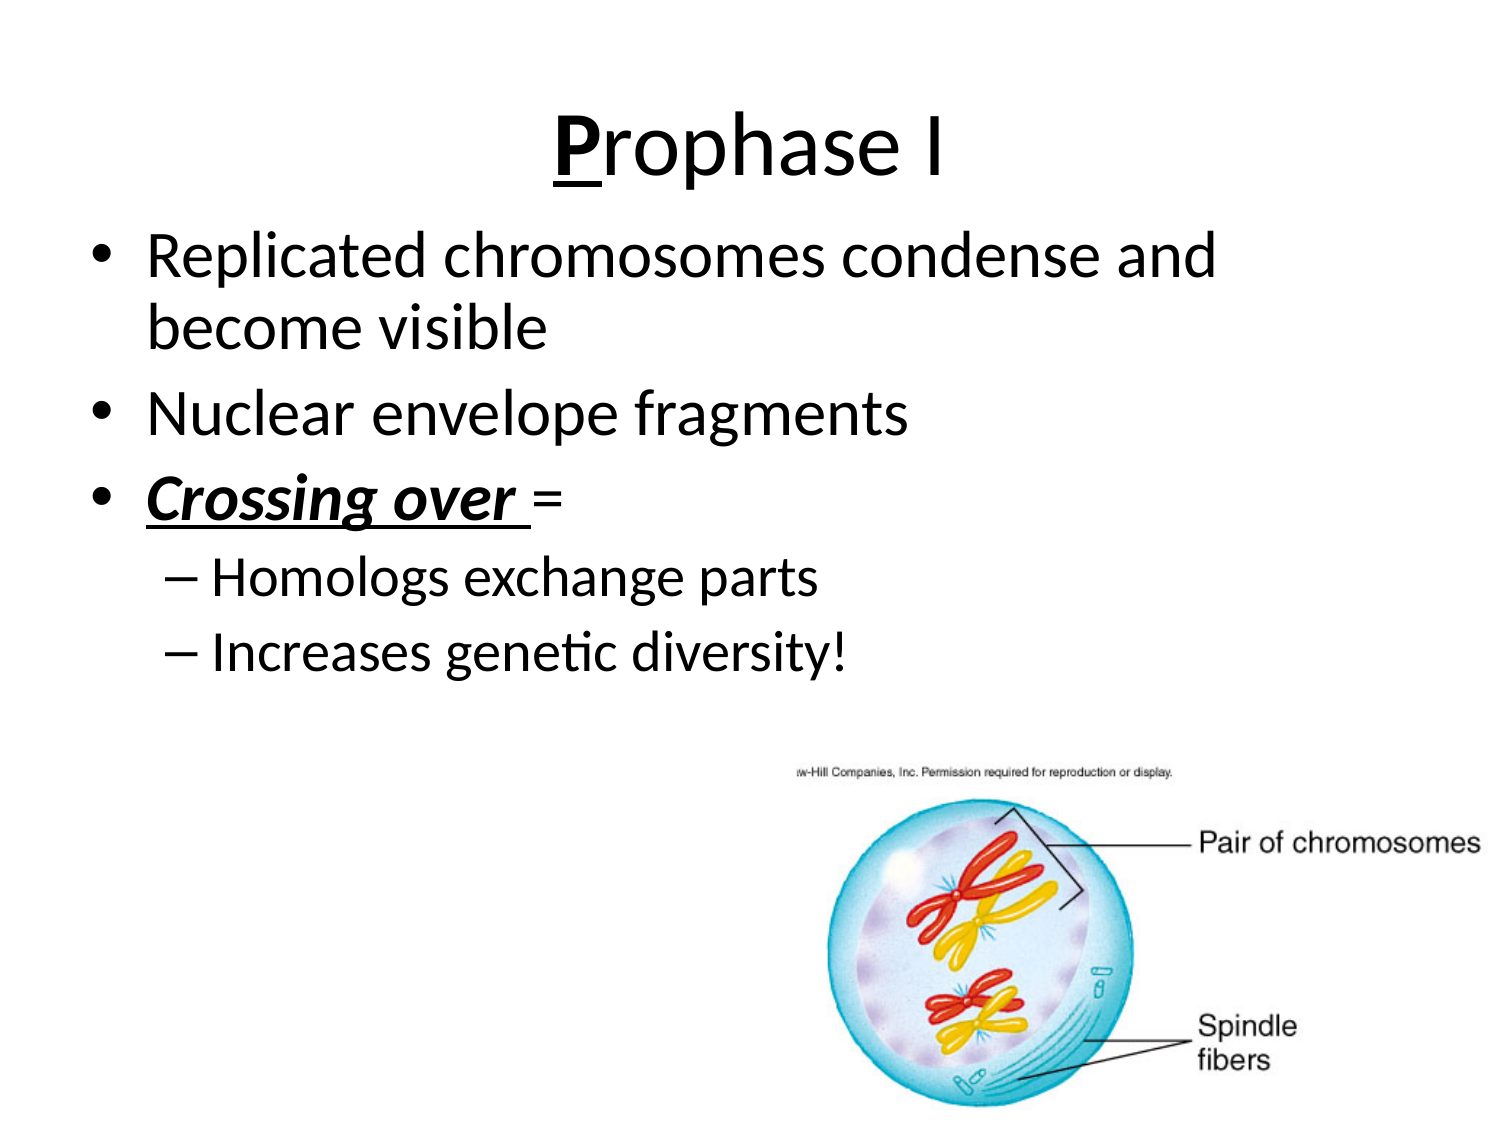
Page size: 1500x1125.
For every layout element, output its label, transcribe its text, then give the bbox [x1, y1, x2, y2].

list Replicated chromosomes condense and become visible Nuclear envelope fragments Crossing over = Homologs exchange parts Increases genetic diversity! [75, 212, 1425, 1005]
title Prophase I [75, 45, 1425, 212]
picture [796, 762, 1500, 1125]
